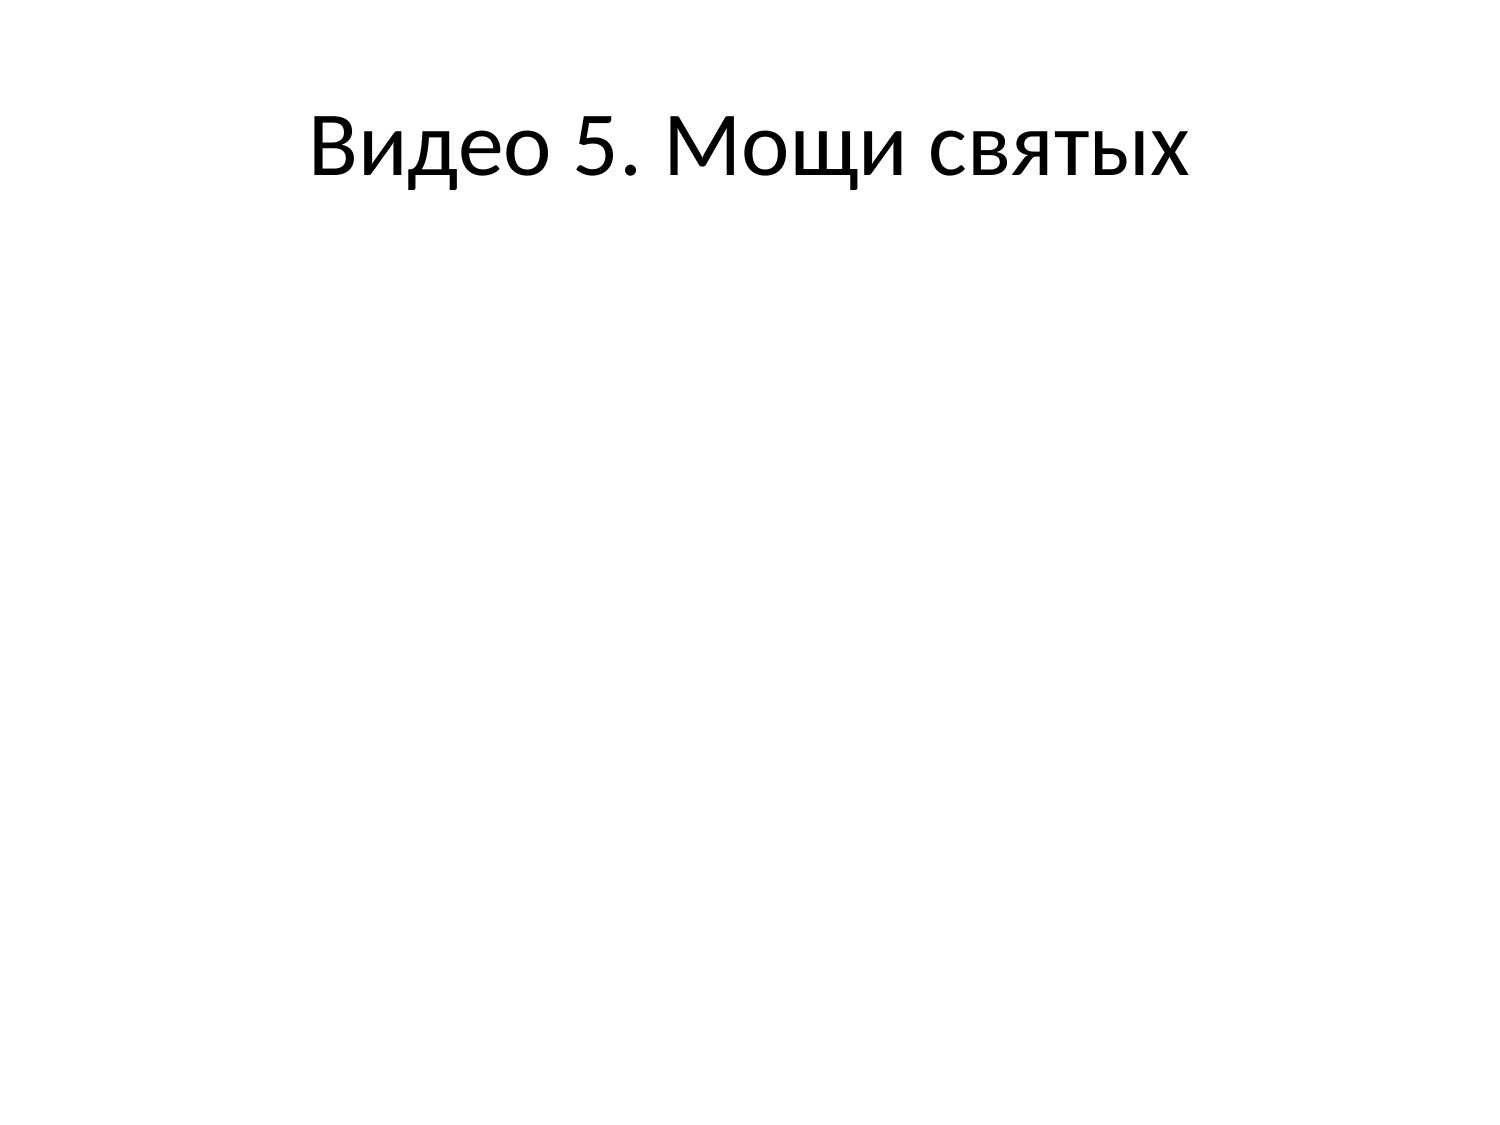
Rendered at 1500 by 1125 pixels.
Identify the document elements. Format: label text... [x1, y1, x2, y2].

title Видео 5. Мощи святых [75, 45, 1425, 233]
